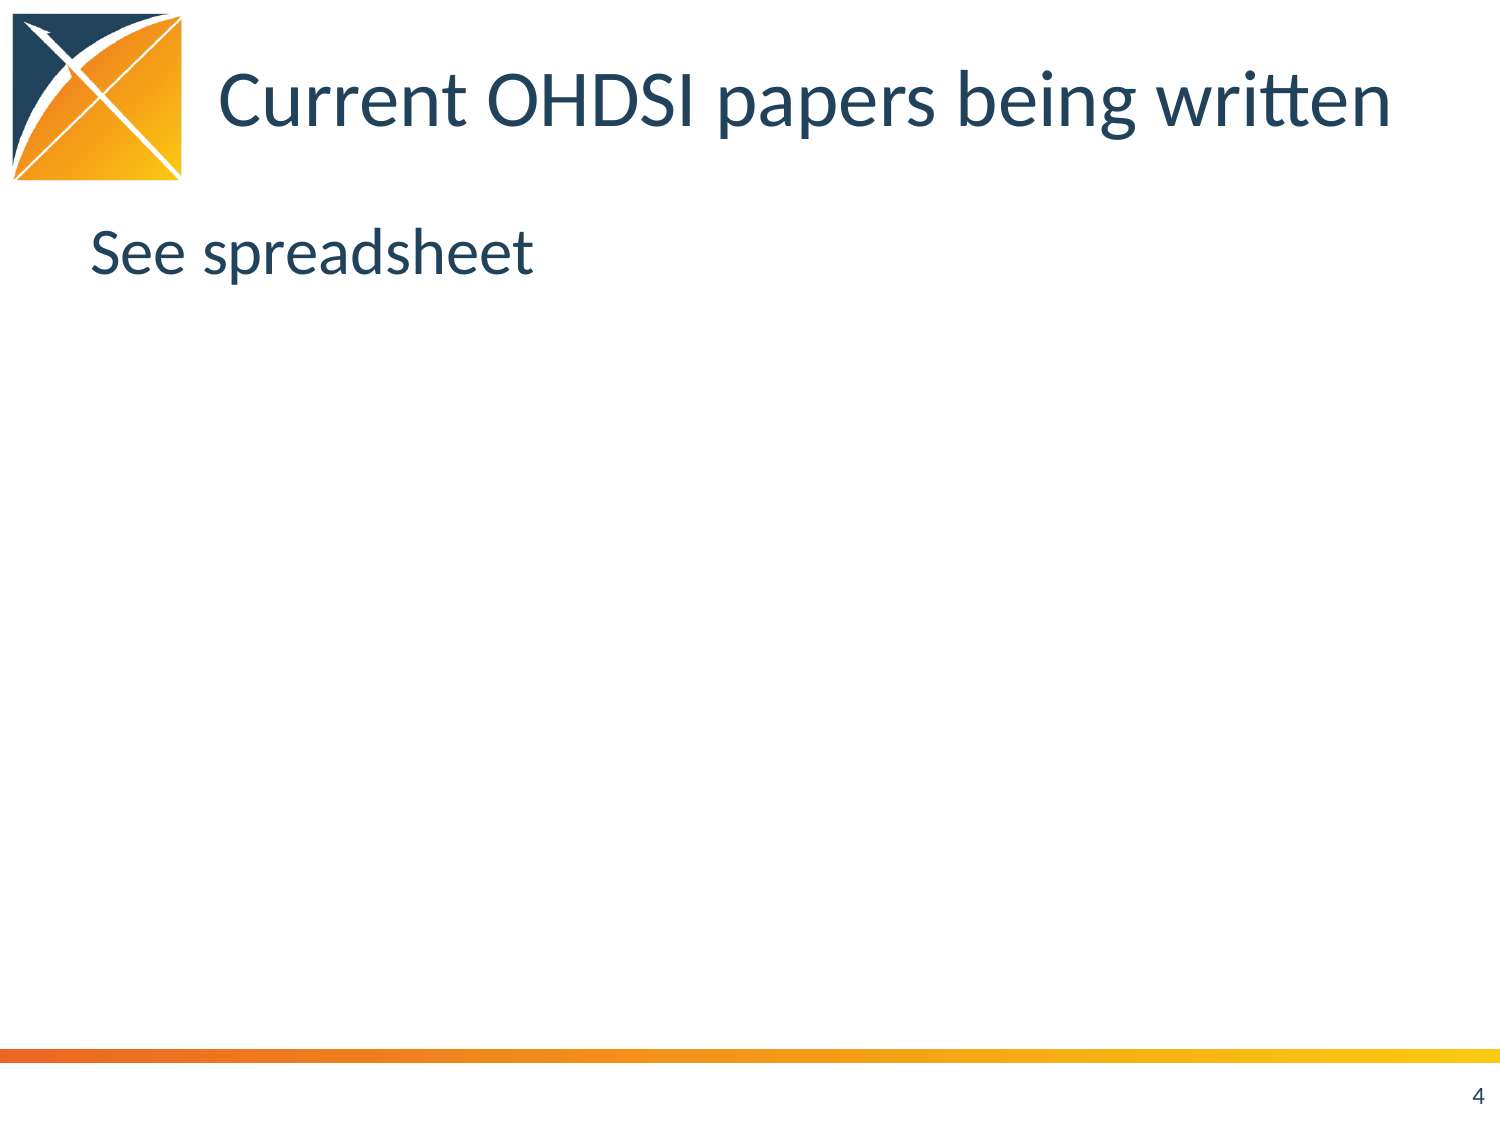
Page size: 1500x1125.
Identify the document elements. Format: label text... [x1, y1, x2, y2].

slide_number 4 [1149, 1065, 1500, 1125]
picture [0, 0, 206, 200]
title Current OHDSI papers being written [187, 24, 1425, 163]
list See spreadsheet [75, 200, 1425, 1005]
